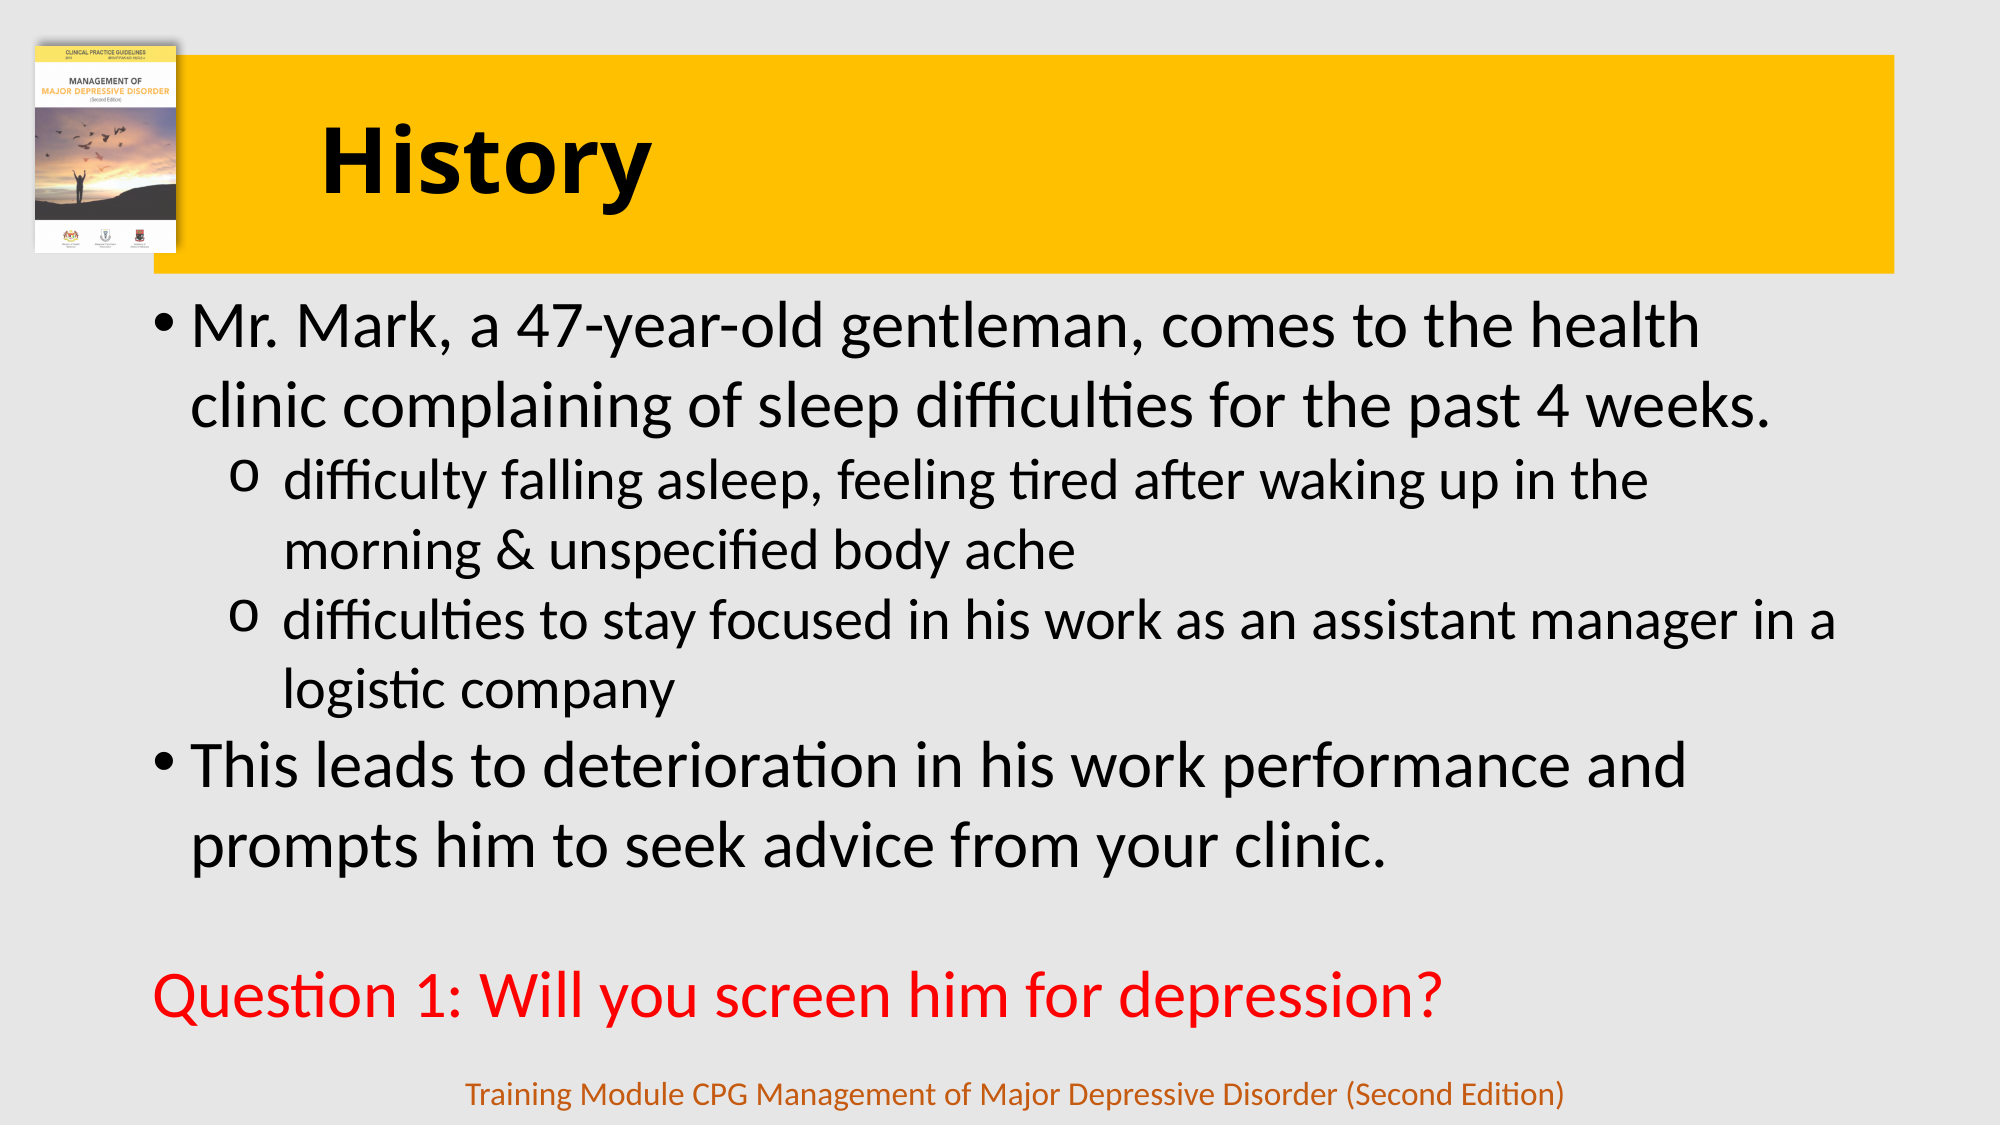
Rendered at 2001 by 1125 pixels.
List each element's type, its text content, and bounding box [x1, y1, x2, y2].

text_box Training Module CPG Management of Major Depressive Disorder (Second Edition) [450, 1065, 1589, 1120]
picture [35, 46, 176, 253]
title History [153, 54, 1895, 274]
list Mr. Mark, a 47-year-old gentleman, comes to the health clinic complaining of sleep difficulties for the past 4 weeks. difficulty falling asleep, feeling tired after waking up in the morning & unspecified body ache difficulties to stay focused in his work as an assistant manager in a logistic company This leads to deterioration in his work performance and prompts him to seek advice from your clinic. Question 1: Will you screen him for depression? [137, 273, 1863, 1105]
